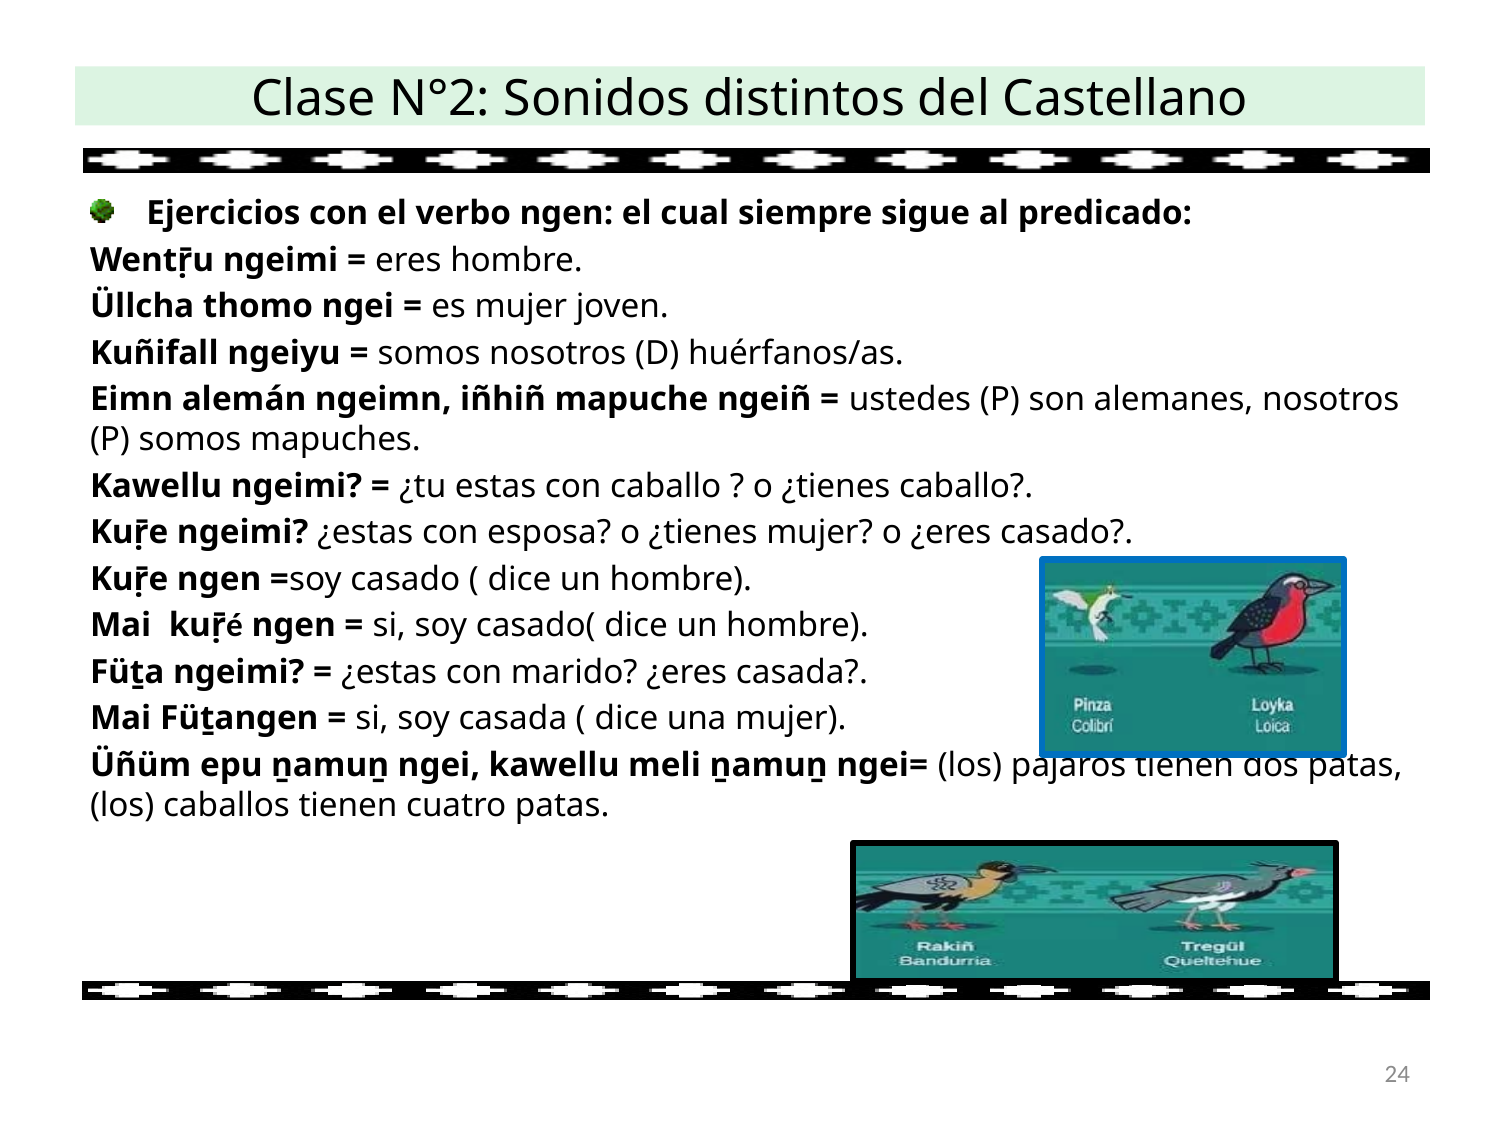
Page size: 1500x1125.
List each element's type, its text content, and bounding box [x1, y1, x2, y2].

picture [90, 199, 114, 223]
list Ejercicios con el verbo ngen: el cual siempre sigue al predicado: Wentṝu ngeimi = eres hombre. Üllcha thomo ngei = es mujer joven. Kuñifall ngeiyu = somos nosotros (D) huérfanos/as. Eimn alemán ngeimn, iñhiñ mapuche ngeiñ = ustedes (P) son alemanes, nosotros (P) somos mapuches. Kawellu ngeimi? = ¿tu estas con caballo ? o ¿tienes caballo?. Kuṝe ngeimi? ¿estas con esposa? o ¿tienes mujer? o ¿eres casado?. Kuṝe ngen =soy casado ( dice un hombre). Mai kuṝé ngen = si, soy casado( dice un hombre). Füṯa ngeimi? = ¿estas con marido? ¿eres casada?. Mai Füṯangen = si, soy casada ( dice una mujer). Üñüm epu ṉamuṉ ngei, kawellu meli ṉamuṉ ngei= (los) pájaros tienen dos patas,(los) caballos tienen cuatro patas. [75, 137, 1425, 1005]
picture [82, 148, 1430, 173]
slide_number 24 [1074, 1042, 1425, 1103]
picture [82, 980, 1430, 1000]
title Clase N°2: Sonidos distintos del Castellano [75, 66, 1425, 126]
picture [1045, 562, 1341, 752]
picture [855, 845, 1334, 979]
